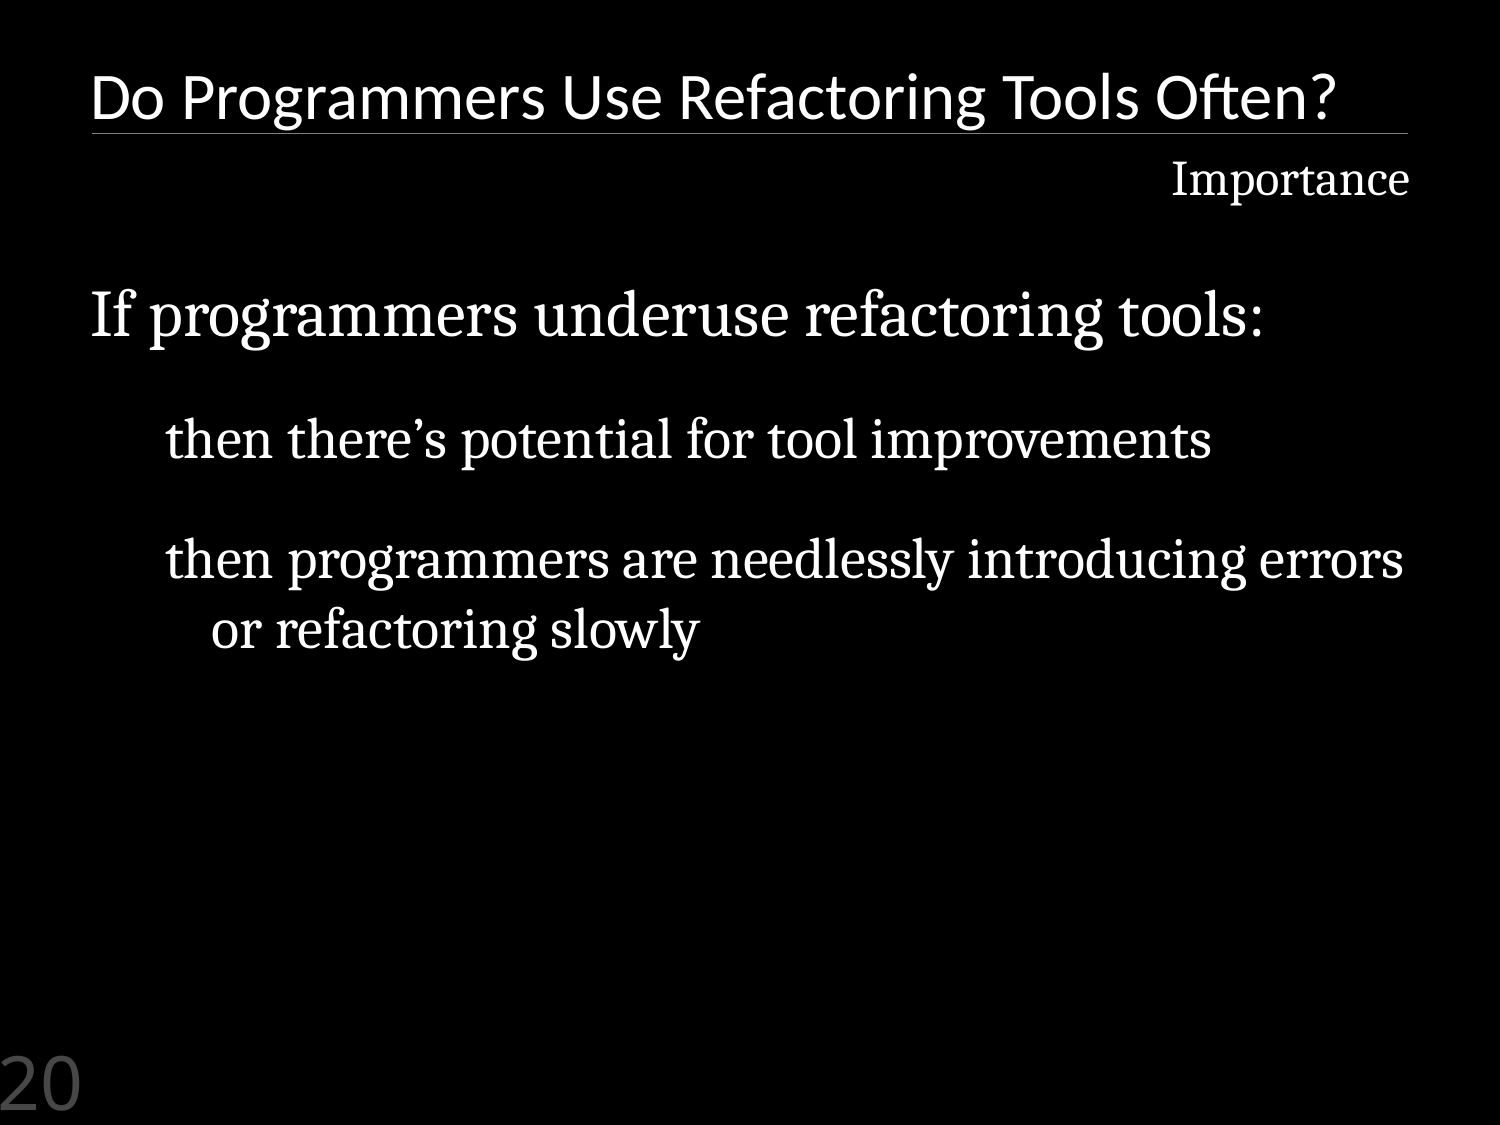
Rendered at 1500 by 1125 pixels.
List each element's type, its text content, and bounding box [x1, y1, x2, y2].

list If programmers underuse refactoring tools: then there’s potential for tool improvements then programmers are needlessly introducing errors or refactoring slowly [74, 262, 1426, 1006]
slide_number 20 [0, 1059, 348, 1125]
list Importance [74, 137, 1426, 226]
title Do Programmers Use Refactoring Tools Often? [74, 44, 1426, 137]
